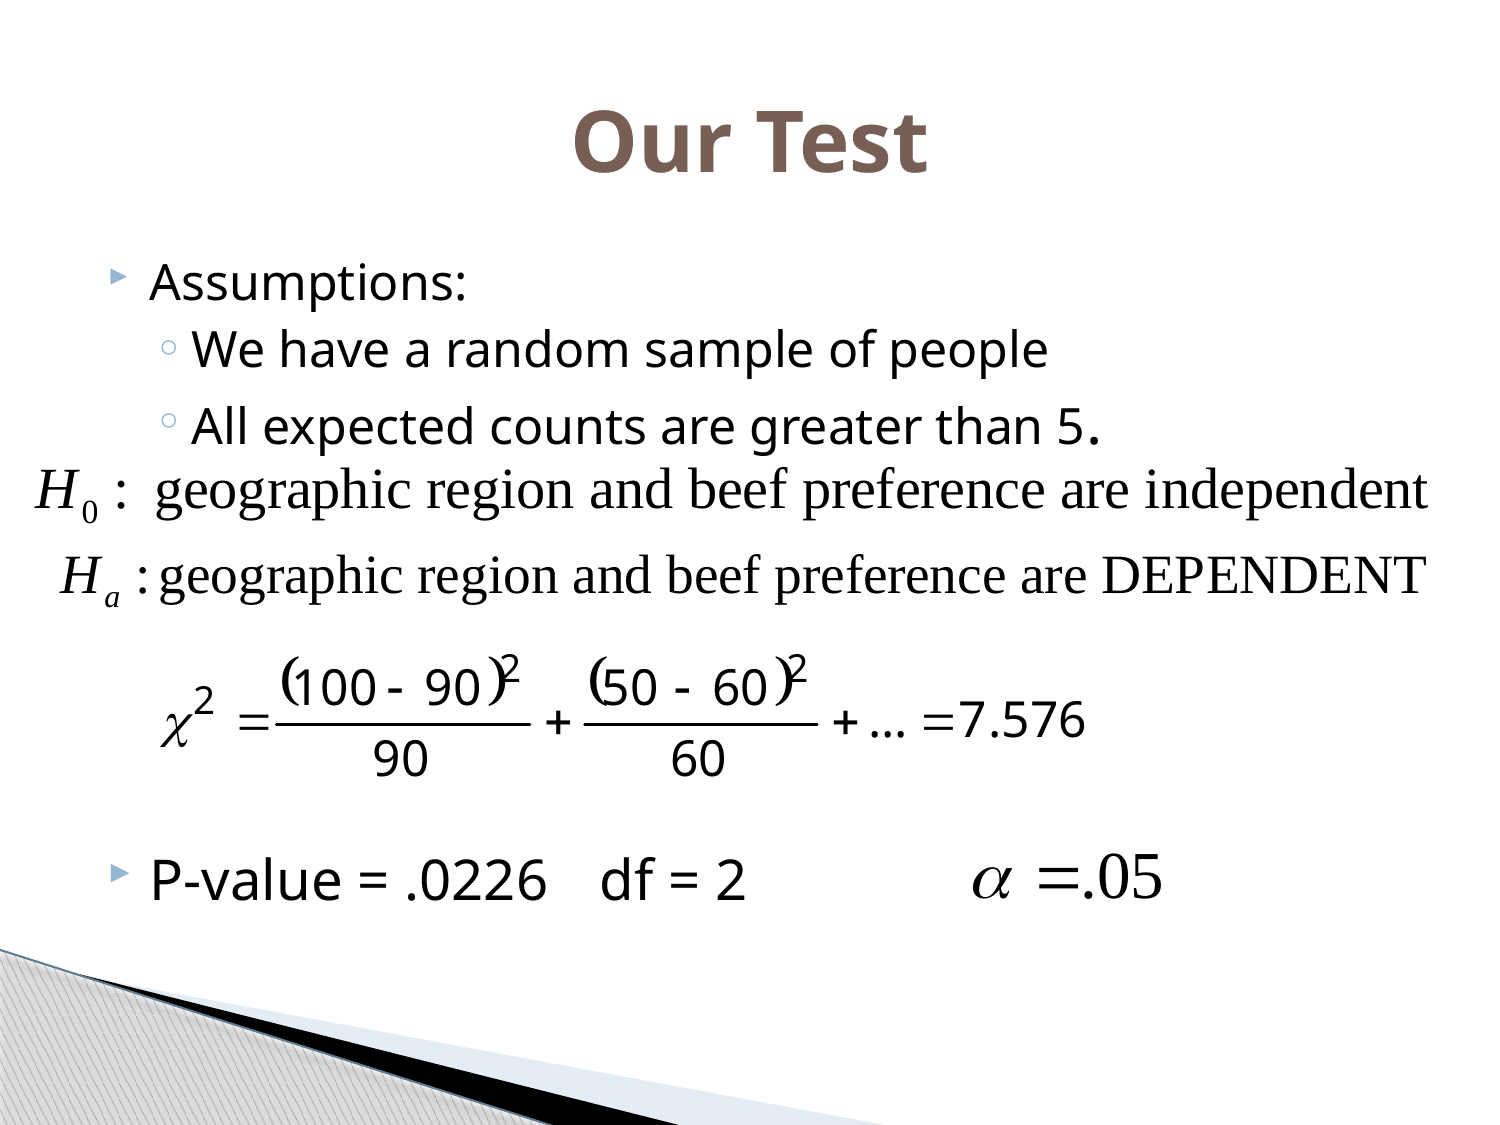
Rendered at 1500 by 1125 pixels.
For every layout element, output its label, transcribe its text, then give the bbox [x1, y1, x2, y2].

title Our Test [75, 45, 1425, 233]
list Assumptions: We have a random sample of people All expected counts are greater than 5. P-value = .0226 df = 2 [75, 243, 1438, 449]
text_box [49, 537, 1438, 621]
list Assumptions: We have a random sample of people All expected counts are greater than 5. P-value = .0226 df = 2 [75, 631, 1438, 1125]
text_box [24, 449, 1440, 538]
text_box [962, 837, 1176, 916]
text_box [149, 637, 1101, 793]
